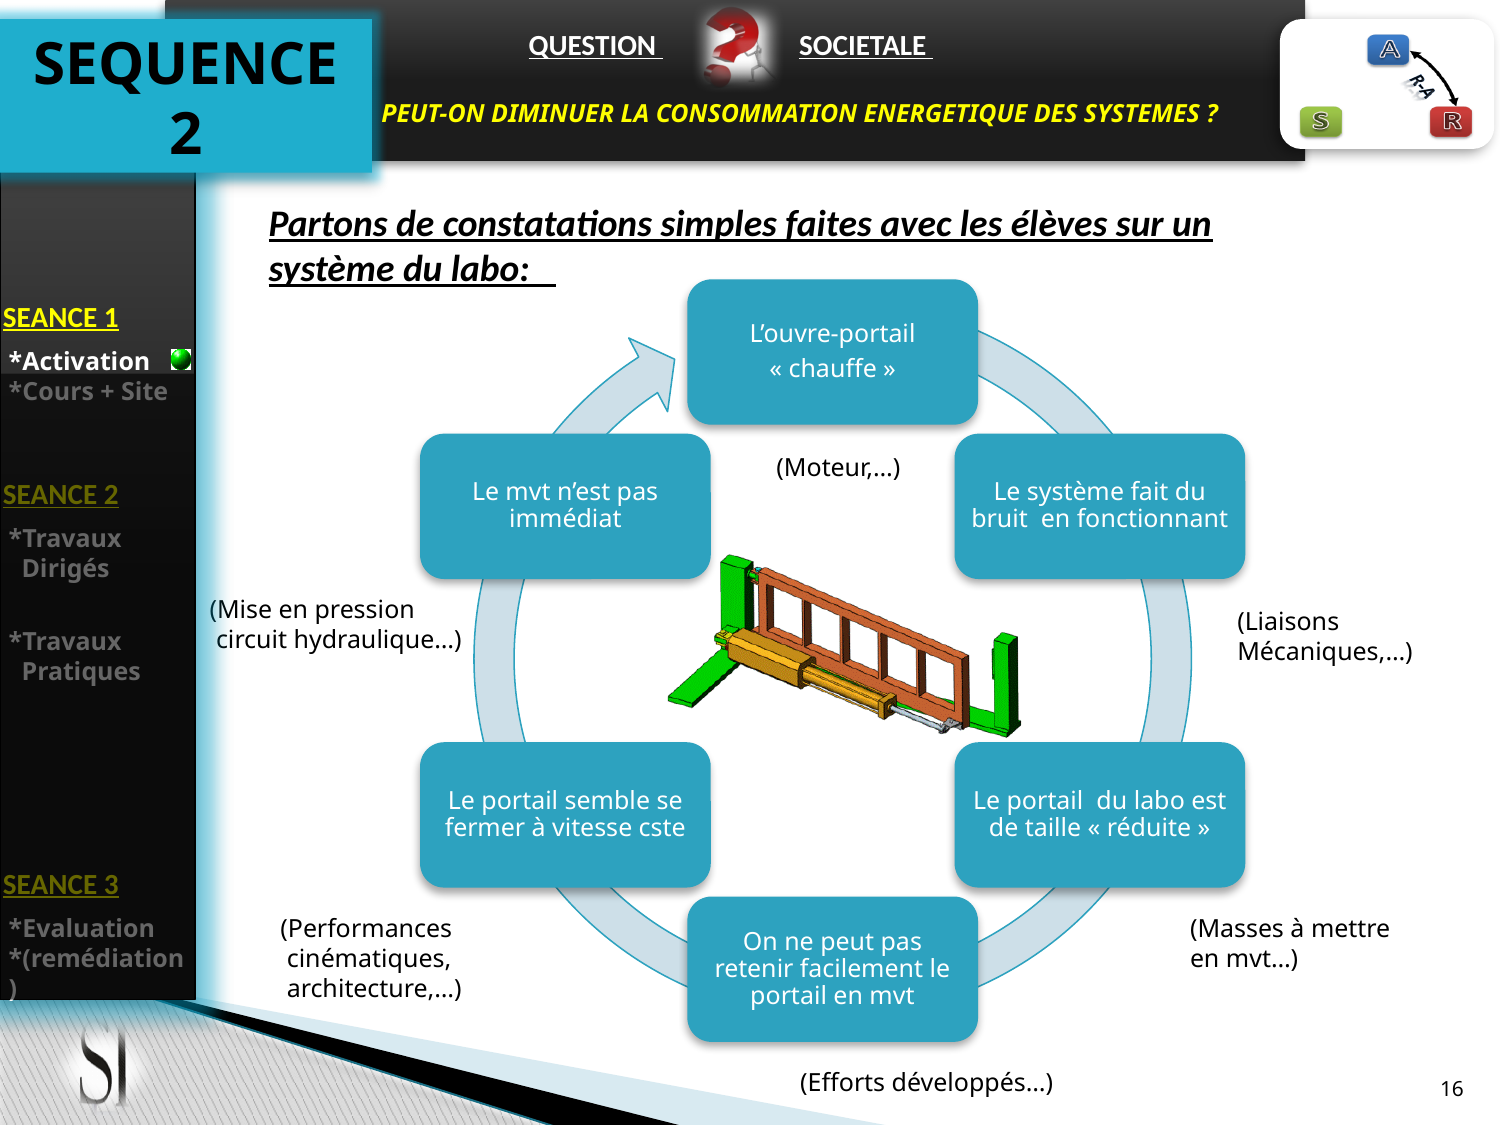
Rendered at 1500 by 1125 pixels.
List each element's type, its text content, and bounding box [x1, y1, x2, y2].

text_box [171, 278, 1500, 1043]
picture [690, 0, 786, 95]
text_box QUESTION SOCIETALE [513, 19, 684, 69]
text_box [0, 160, 207, 1012]
text_box PEUT-ON DIMINUER LA CONSOMMATION ENERGETIQUE DES SYSTEMES ? [360, 90, 1258, 135]
text_box [387, 0, 1306, 161]
picture [1279, 18, 1495, 150]
text_box QUESTION SOCIETALE [791, 19, 963, 69]
picture [41, 1012, 166, 1125]
text_box SEQUENCE 2 [0, 19, 372, 173]
picture [170, 349, 191, 370]
picture [584, 550, 1024, 788]
text_box Partons de constatations simples faites avec les élèves sur un système du labo: [253, 163, 1341, 278]
text_box [165, 0, 690, 90]
text_box (Efforts développés…) [785, 1058, 1164, 1104]
slide_number 16 [1418, 1054, 1479, 1112]
